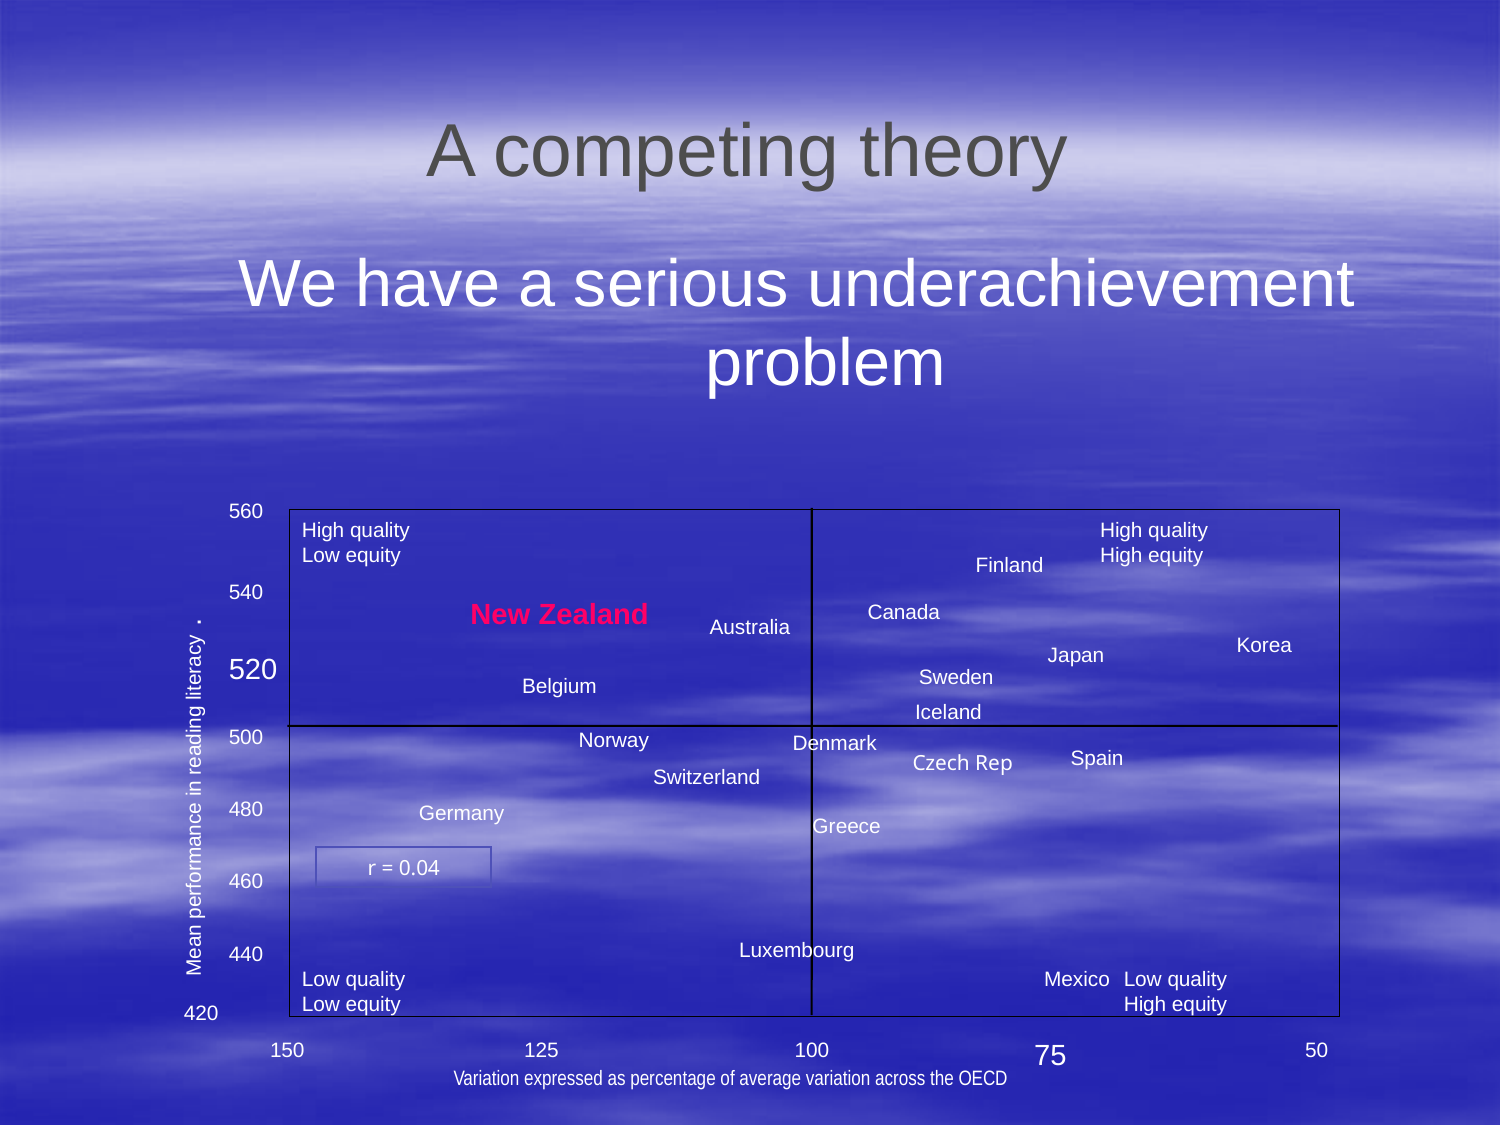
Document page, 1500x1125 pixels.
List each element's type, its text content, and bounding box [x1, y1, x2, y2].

list We have a serious underachievement problem [218, 231, 1377, 445]
title A competing theory [49, 37, 1446, 256]
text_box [171, 497, 1341, 1090]
